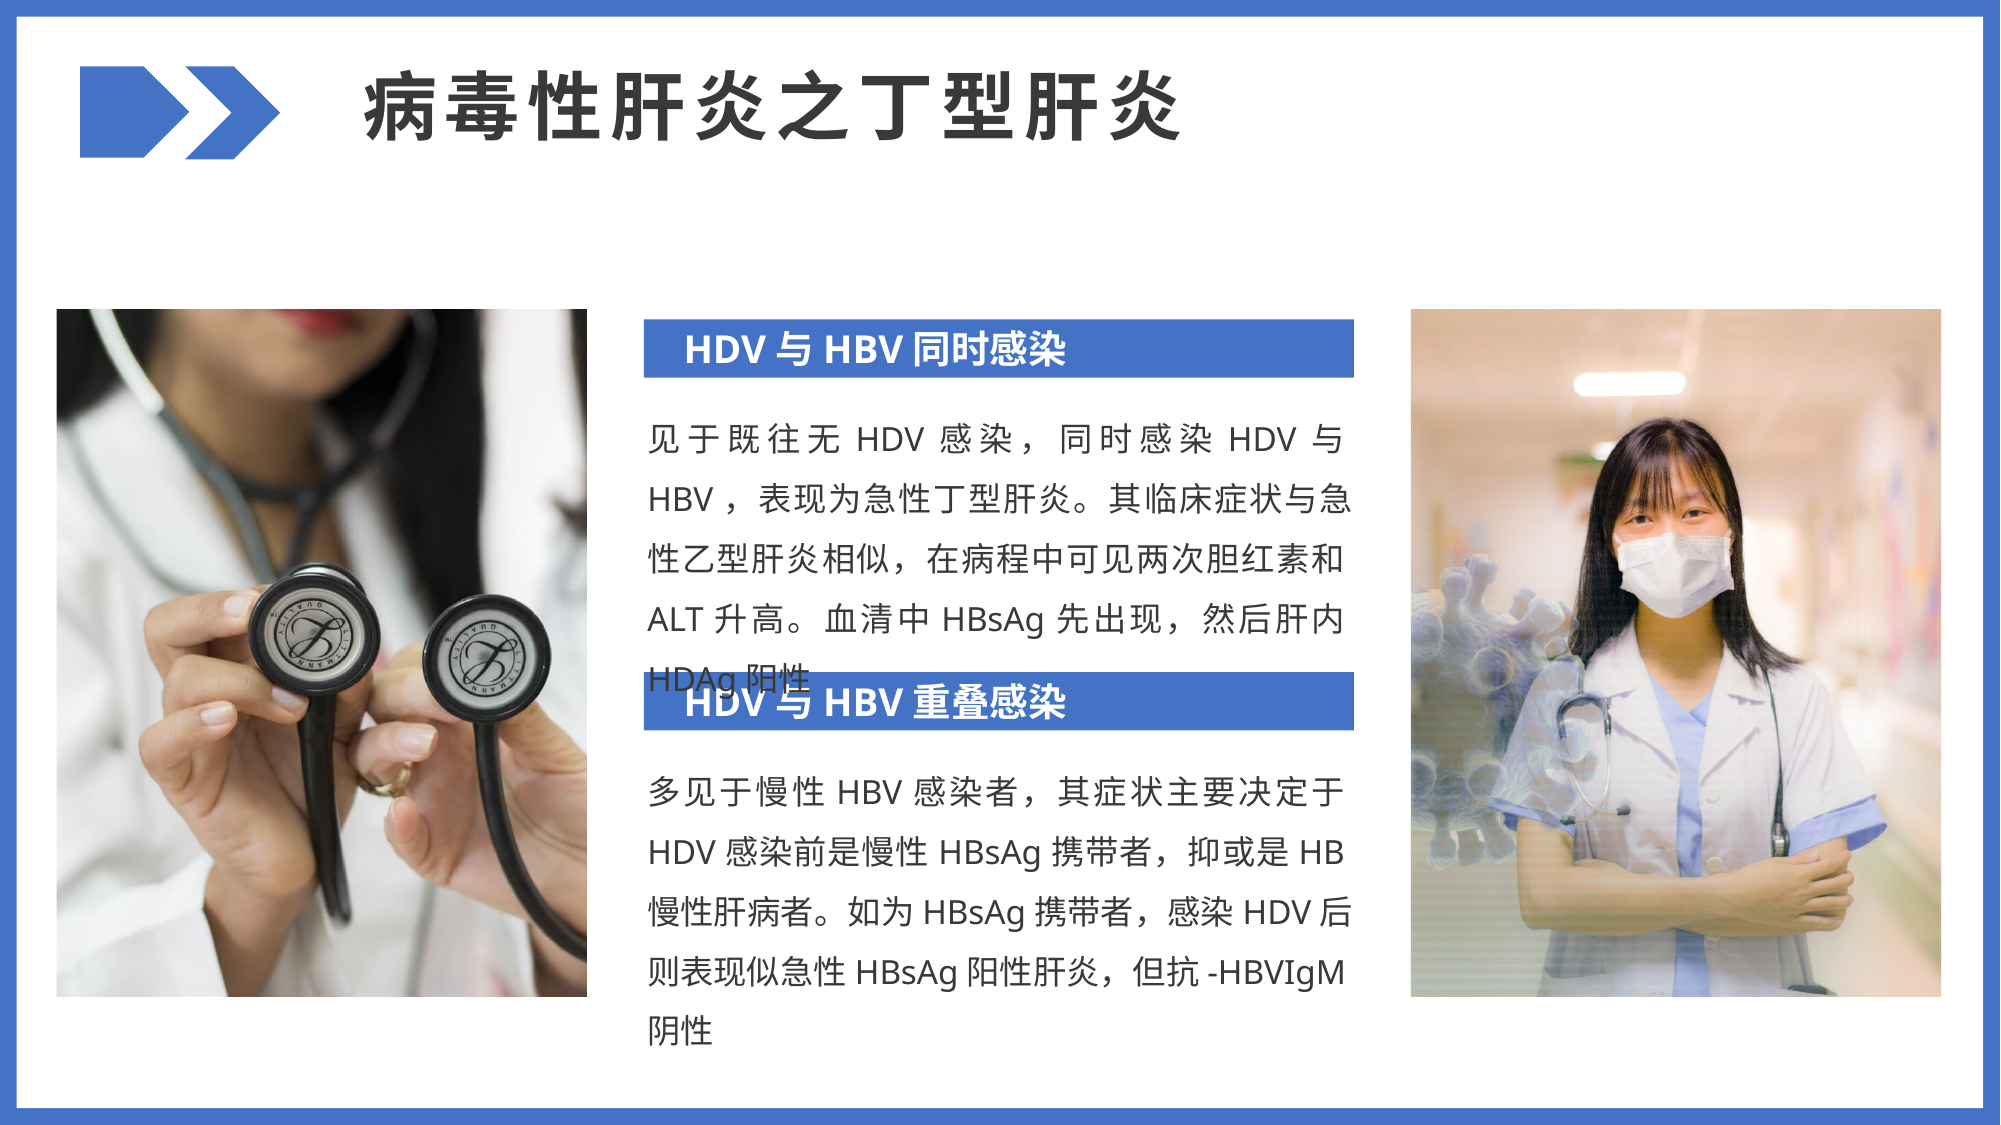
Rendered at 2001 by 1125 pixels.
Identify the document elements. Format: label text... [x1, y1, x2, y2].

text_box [56, 309, 1942, 997]
text_box 病毒性肝炎之丁型肝炎 [347, 52, 1286, 157]
